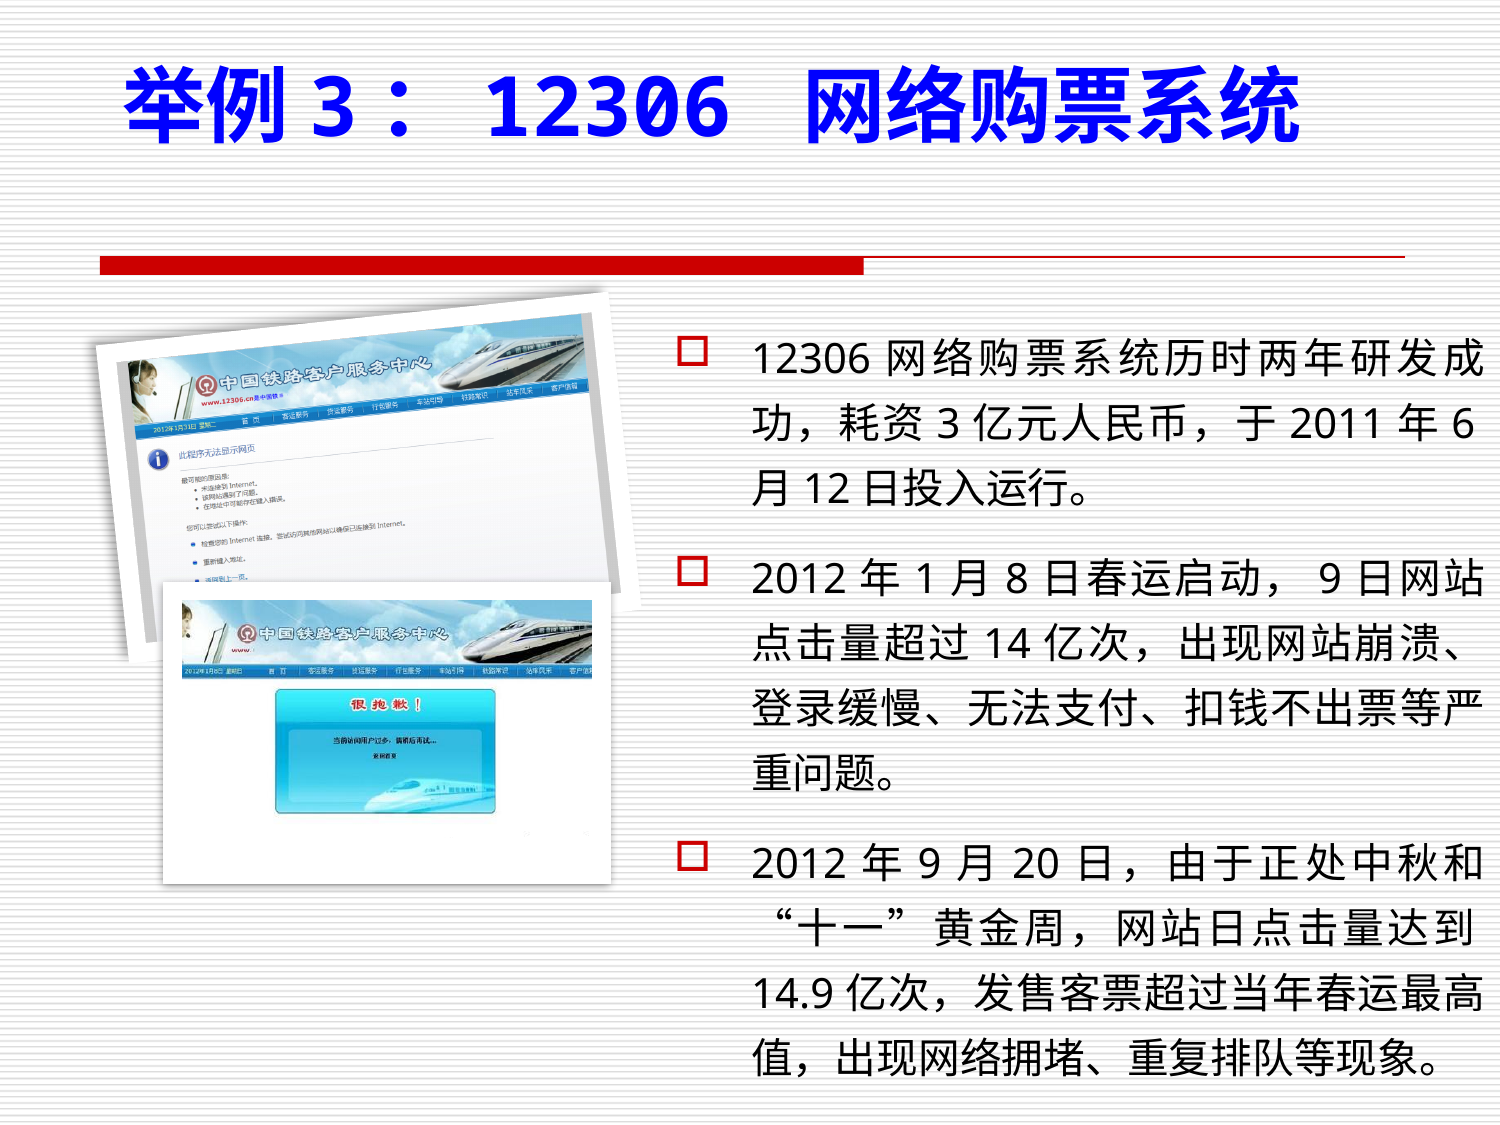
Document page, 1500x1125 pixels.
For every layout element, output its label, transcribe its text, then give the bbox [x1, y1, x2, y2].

text_box 12306网络购票系统历时两年研发成功，耗资3亿元人民币，于2011年6月12日投入运行。 2012年1月8日春运启动，9日网站点击量超过14亿次，出现网站崩溃、登录缓慢、无法支付、扣钱不出票等严重问题。 2012年9月20日，由于正处中秋和“十一”黄金周，网站日点击量达到14.9亿次，发售客票超过当年春运最高值，出现网络拥堵、重复排队等现象。 [659, 309, 1500, 1090]
text_box 举例3：12306 网络购票系统 [107, 45, 1500, 155]
picture [0, 0, 1500, 1125]
